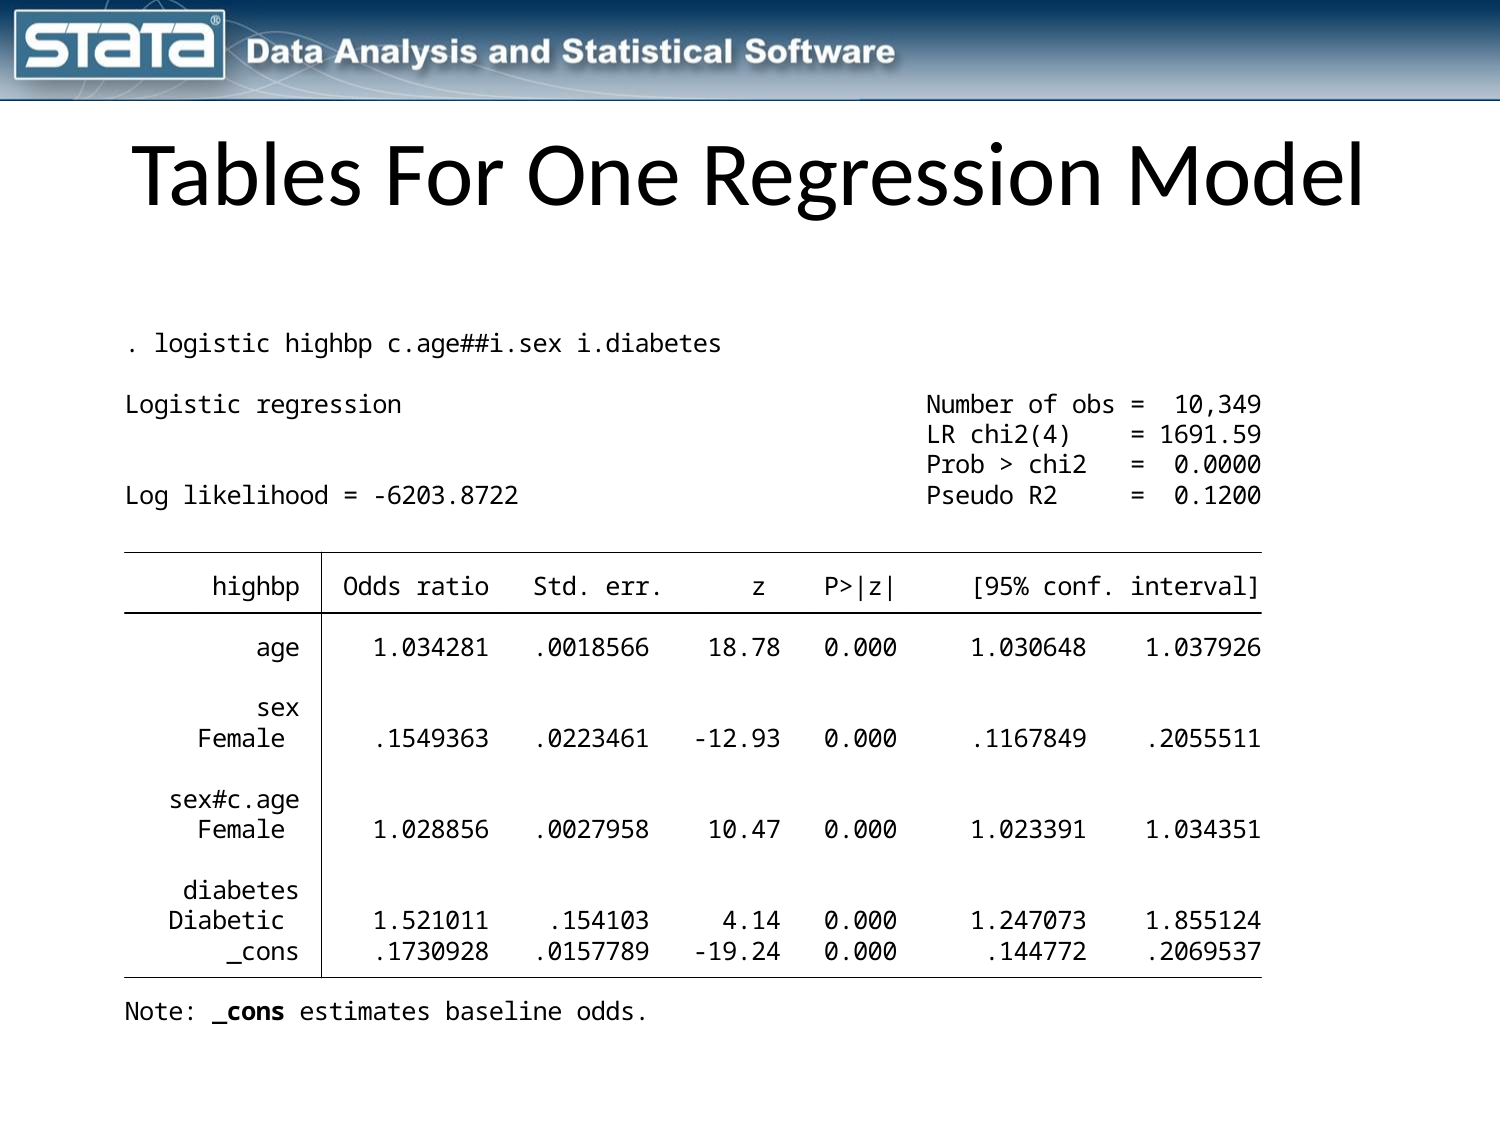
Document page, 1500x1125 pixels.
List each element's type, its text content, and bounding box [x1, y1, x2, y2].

title Tables For One Regression Model [0, 108, 1500, 238]
picture [112, 324, 1297, 1025]
picture [0, 0, 1500, 102]
